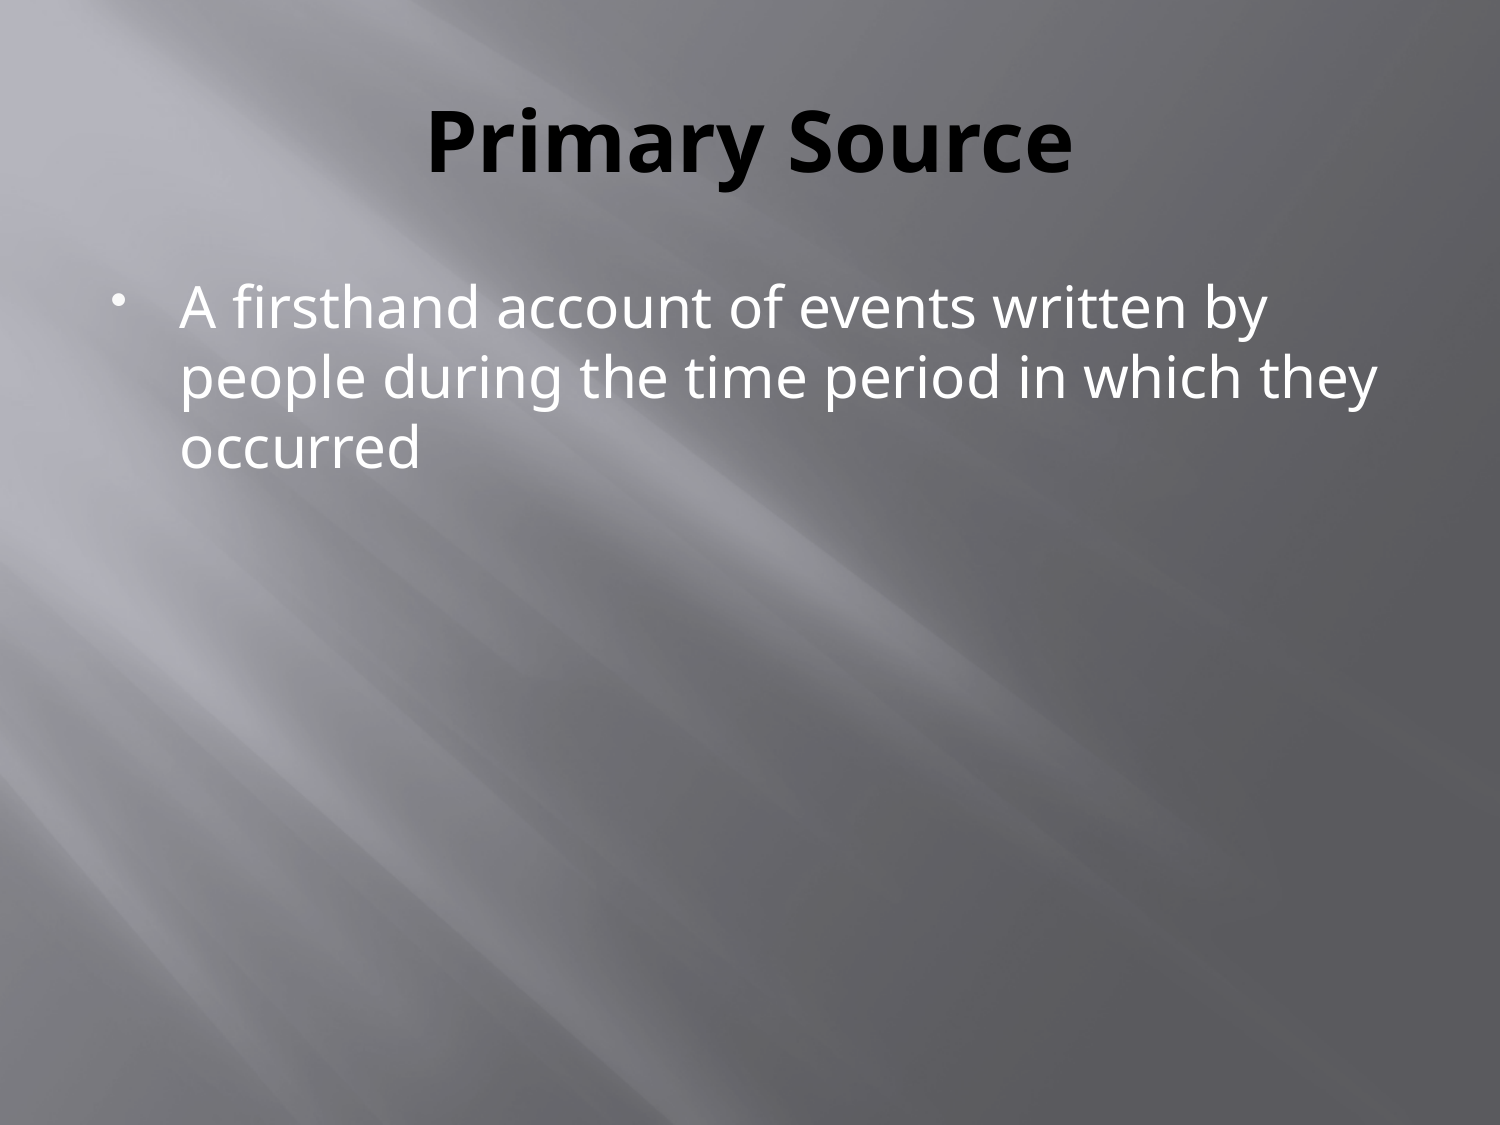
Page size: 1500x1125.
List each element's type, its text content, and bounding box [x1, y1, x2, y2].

list A firsthand account of events written by people during the time period in which they occurred [75, 262, 1425, 1035]
title Primary Source [75, 45, 1425, 233]
